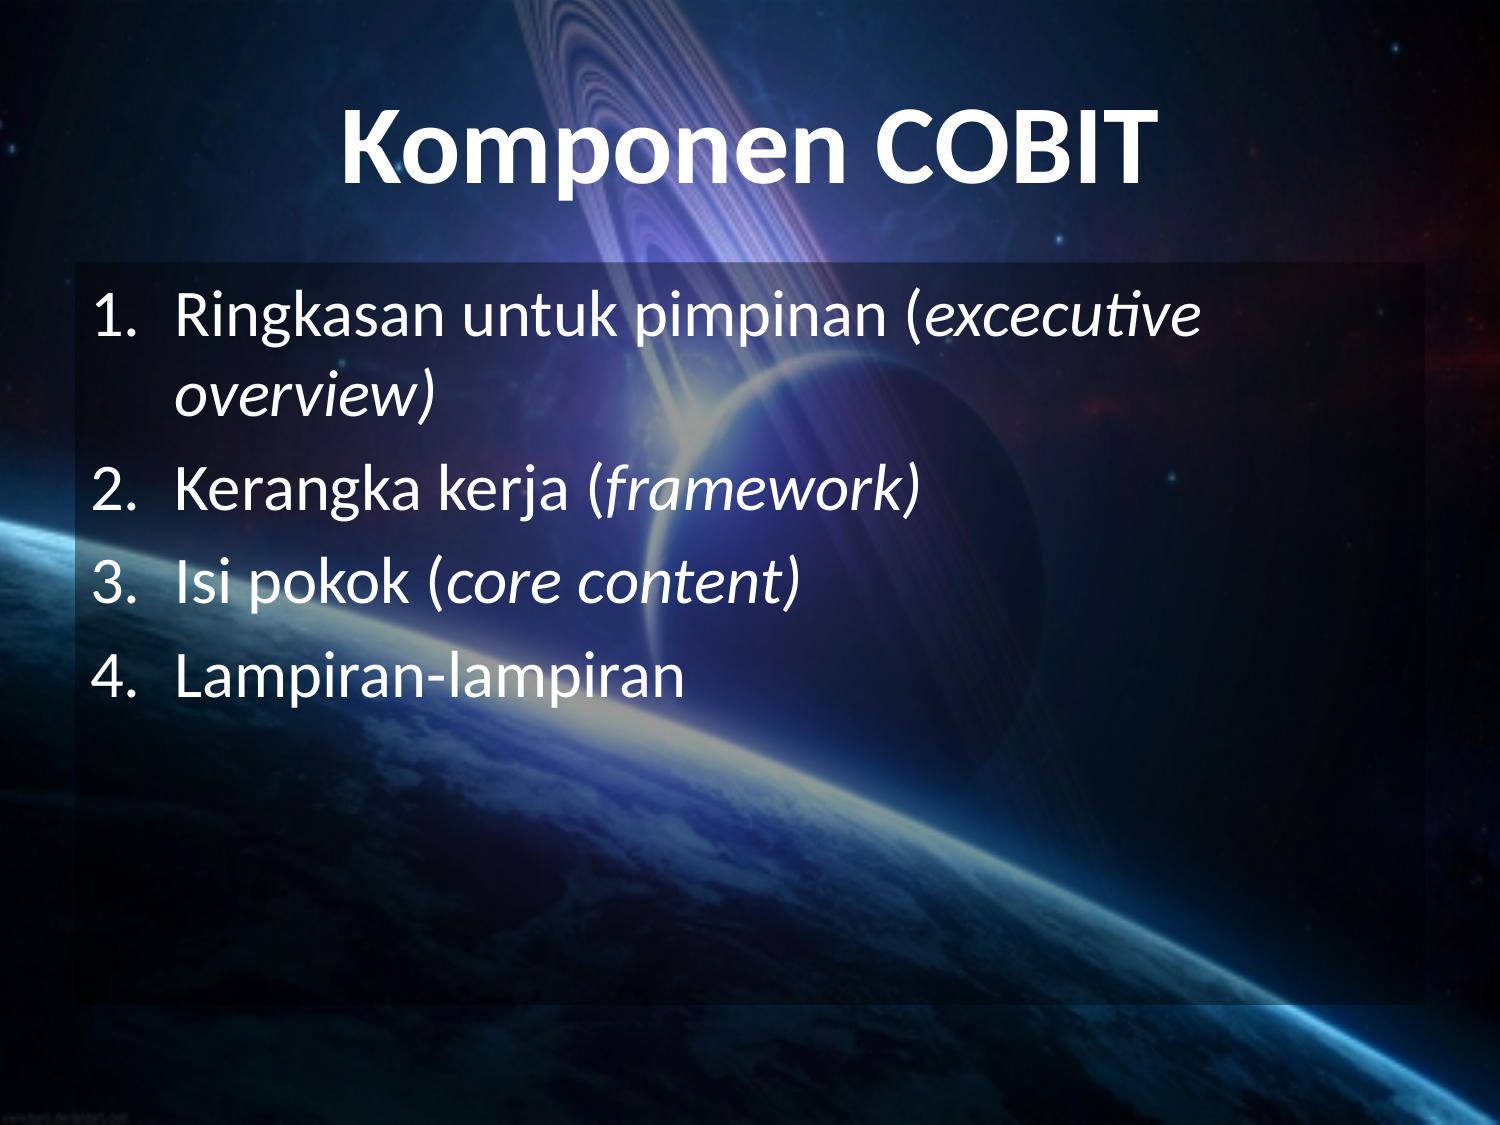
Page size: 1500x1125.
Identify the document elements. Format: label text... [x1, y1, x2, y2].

picture [0, 0, 1500, 1125]
title Komponen COBIT [75, 45, 1425, 233]
list Ringkasan untuk pimpinan (excecutive overview) Kerangka kerja (framework) Isi pokok (core content) Lampiran-lampiran [75, 262, 1425, 1005]
